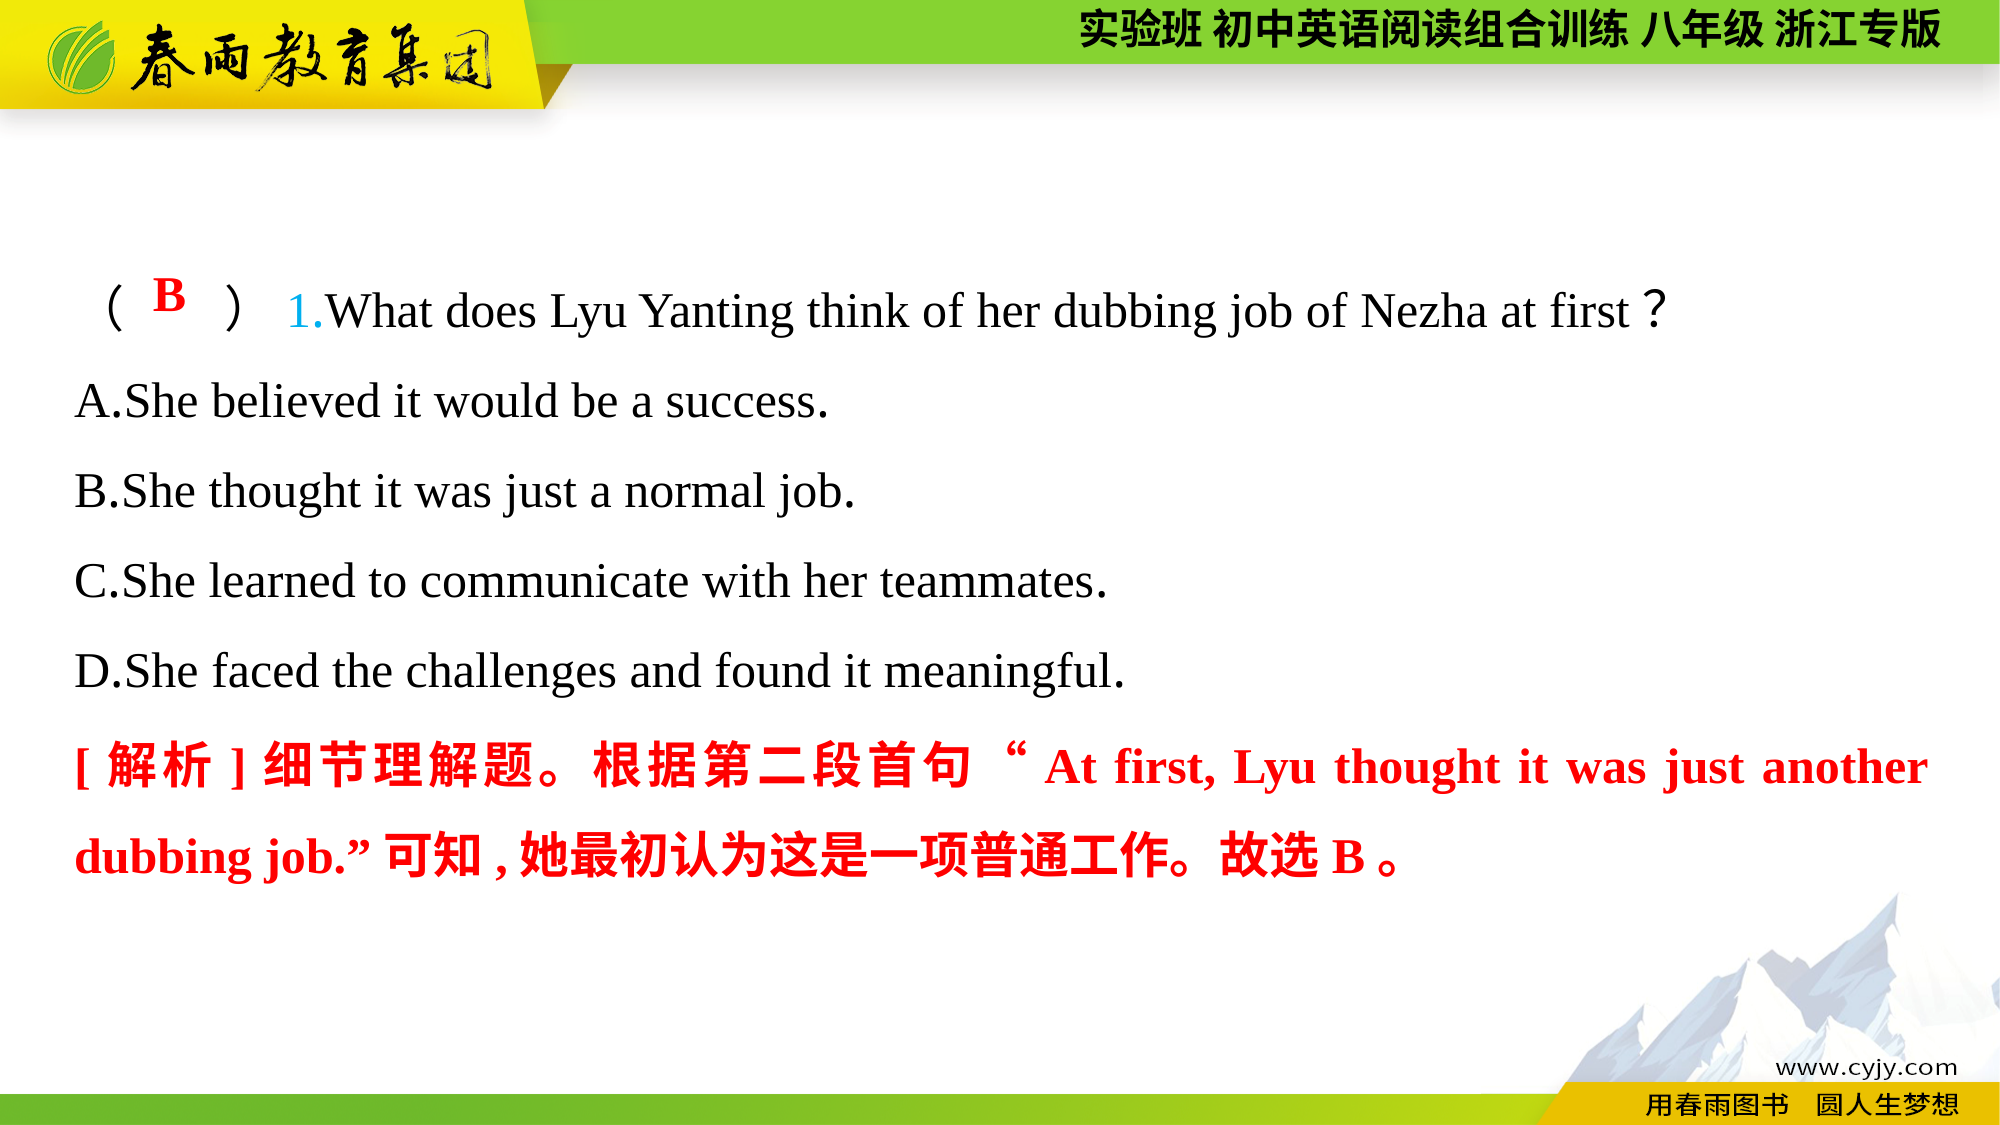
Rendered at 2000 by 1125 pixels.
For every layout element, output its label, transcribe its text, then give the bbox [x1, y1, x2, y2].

picture [0, 0, 2000, 1125]
text_box [解析]细节理解题。根据第二段首句“At first, Lyu thought it was just another dubbing job.”可知,她最初认为这是一项普通工作。故选B。 [59, 695, 1944, 891]
list （ ）1.What does Lyu Yanting think of her dubbing job of Nezha at first？ A.She believed it would be a success. B.She thought it was just a normal job. C.She learned to communicate with her teammates. D.She faced the challenges and found it meaningful. [59, 239, 1944, 695]
text_box B [138, 254, 202, 330]
